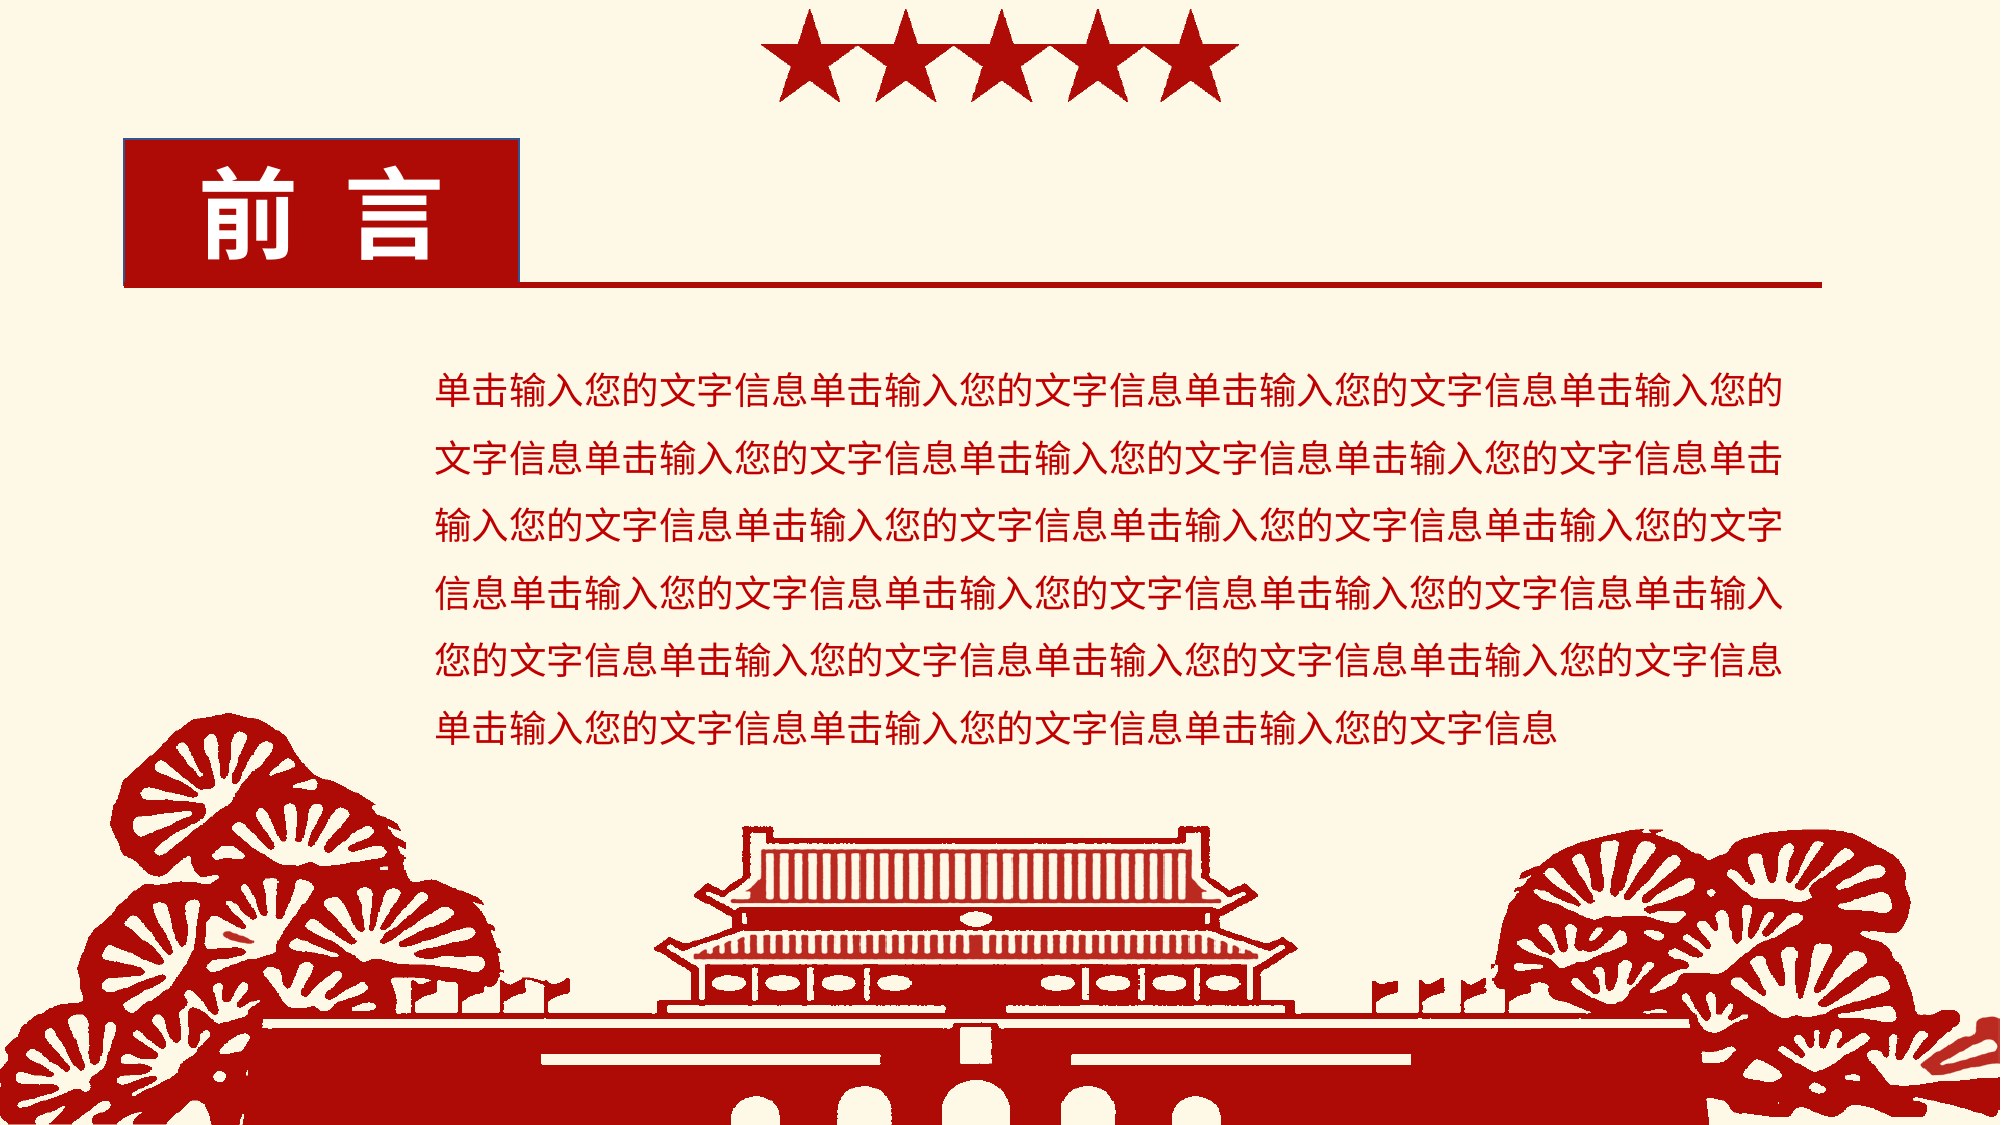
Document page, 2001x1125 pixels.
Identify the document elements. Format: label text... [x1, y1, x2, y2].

picture [754, 0, 1246, 111]
text_box 单击输入您的文字信息单击输入您的文字信息单击输入您的文字信息单击输入您的文字信息单击输入您的文字信息单击输入您的文字信息单击输入您的文字信息单击输入您的文字信息单击输入您的文字信息单击输入您的文字信息单击输入您的文字信息单击输入您的文字信息单击输入您的文字信息单击输入您的文字信息单击输入您的文字信息单击输入您的文字信息单击输入您的文字信息单击输入您的文字信息 单击输入您的文字信息单击输入您的文字信息单击输入您的文字信息 [419, 337, 1822, 1118]
picture [0, 373, 2000, 1125]
text_box 前 言 [123, 138, 520, 282]
